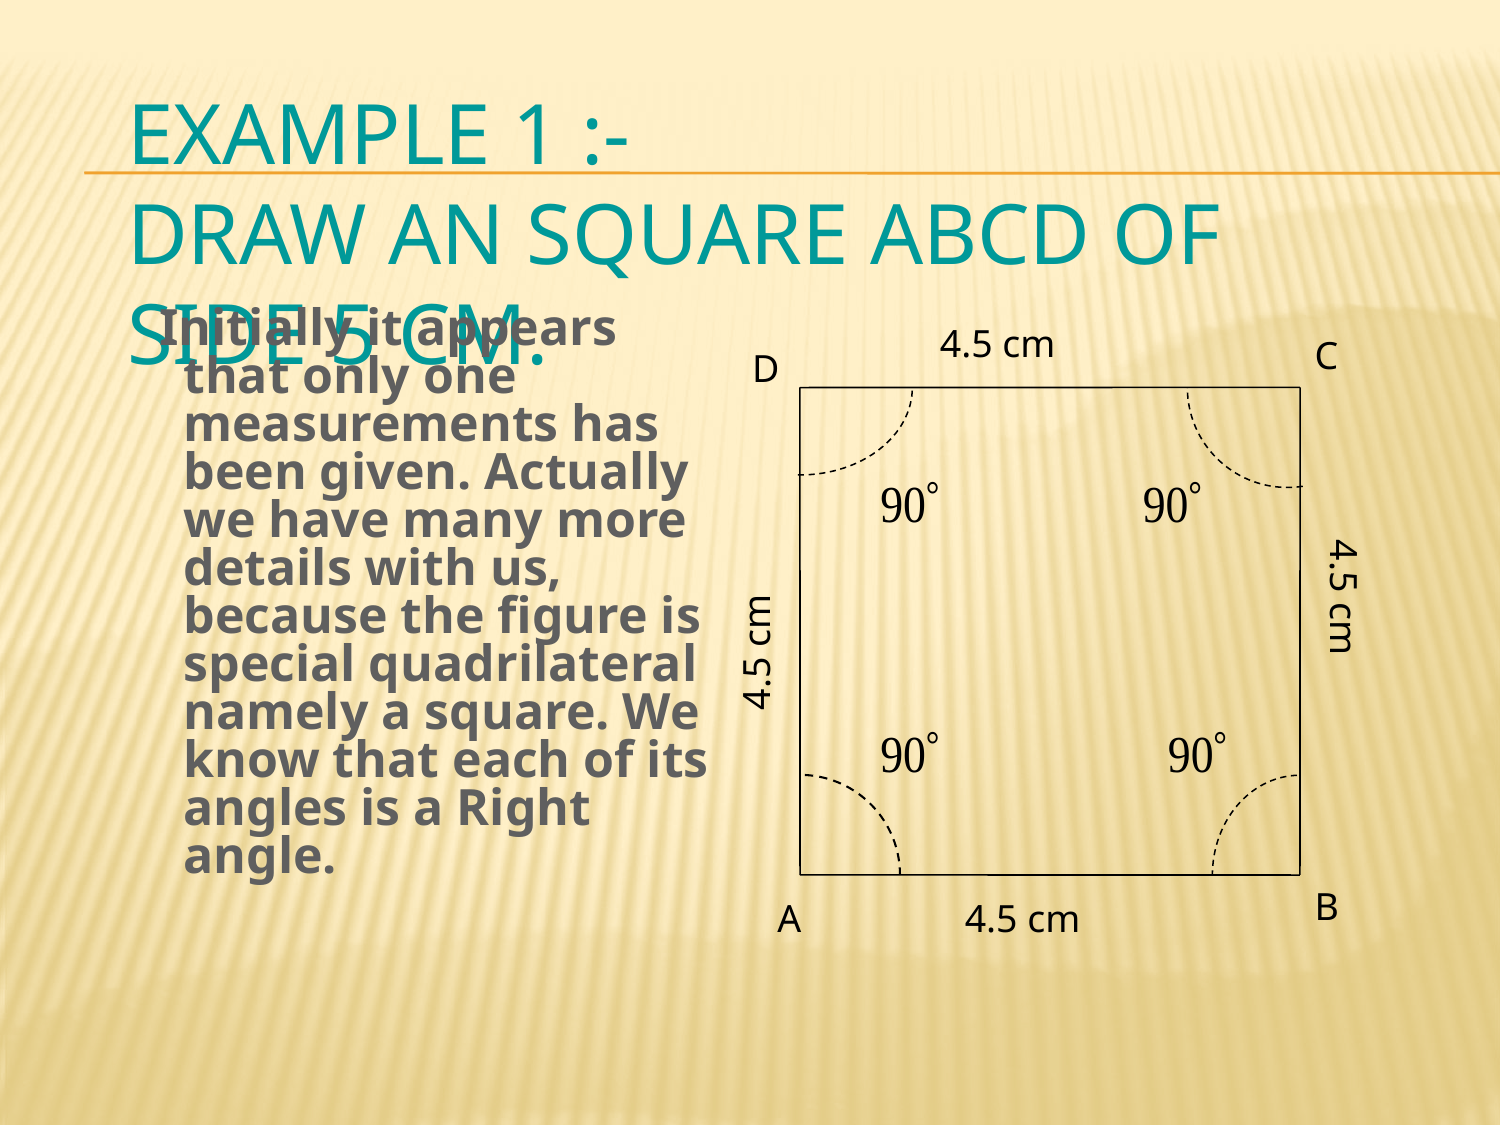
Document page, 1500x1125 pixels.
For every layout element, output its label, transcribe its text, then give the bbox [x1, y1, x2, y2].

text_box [1137, 474, 1215, 536]
text_box 4.5 cm [924, 312, 1125, 375]
text_box 4.5 cm [1312, 525, 1375, 725]
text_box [874, 474, 952, 536]
title Example 1 :- Draw an square ABCD of side 5 cm. [112, 149, 1240, 413]
text_box [1212, 775, 1300, 876]
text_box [874, 724, 952, 786]
text_box [797, 387, 913, 475]
text_box B [1299, 875, 1363, 925]
text_box [800, 774, 901, 875]
text_box C [1299, 324, 1363, 375]
text_box [1187, 387, 1303, 488]
text_box 4.5 cm [950, 887, 1150, 950]
list Initially it appears that only one measurements has been given. Actually we have many more details with us, because the figure is special quadrilateral namely a square. We know that each of its angles is a Right angle. [112, 299, 732, 900]
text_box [1162, 724, 1240, 786]
text_box A [762, 887, 813, 938]
text_box 4.5 cm [724, 525, 788, 726]
text_box D [737, 337, 800, 388]
